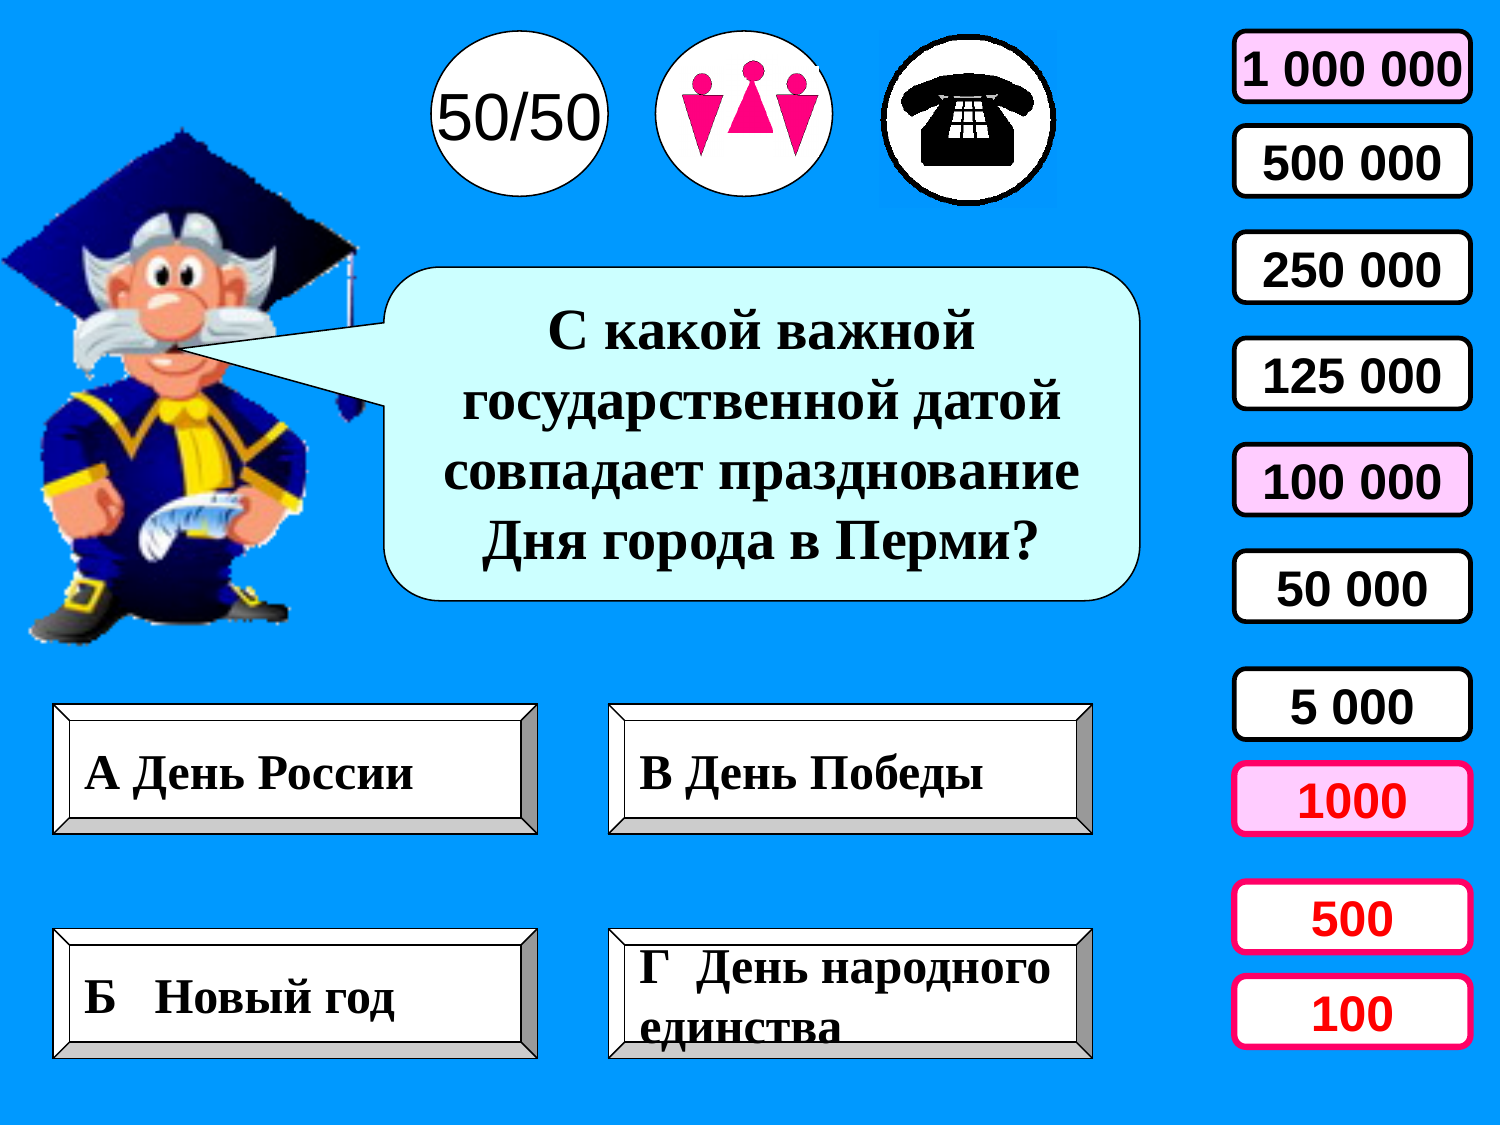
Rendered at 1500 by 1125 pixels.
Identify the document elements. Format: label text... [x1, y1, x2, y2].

text_box С какой важной государственной датой совпадает празднование Дня города в Перми? [412, 267, 1140, 601]
text_box 50 000 [1234, 550, 1471, 622]
text_box 100 000 [1234, 444, 1471, 516]
text_box 50/50 [430, 30, 609, 197]
text_box А День России [53, 704, 538, 835]
text_box 125 000 [1234, 337, 1471, 409]
text_box 1000 [1234, 763, 1471, 835]
text_box 500 000 [1234, 125, 1471, 197]
text_box [823, 76, 833, 151]
text_box 5 000 [610, 929, 1091, 944]
text_box [655, 30, 815, 197]
text_box 5 000 [1234, 668, 1471, 740]
text_box 250 000 [1234, 231, 1471, 303]
text_box В День Победы [608, 704, 1093, 835]
text_box 500 000 [55, 705, 535, 720]
text_box 1 000 000 [611, 705, 1090, 720]
picture [678, 54, 819, 158]
picture [879, 30, 1058, 208]
text_box Б Новый год [53, 928, 538, 1059]
text_box 100 [1234, 976, 1471, 1047]
text_box 1000 [55, 929, 536, 944]
text_box 1 000 000 [1234, 30, 1471, 102]
text_box 500 [1234, 881, 1471, 953]
text_box Г День народного единства [608, 928, 1093, 1059]
picture [0, 113, 408, 653]
